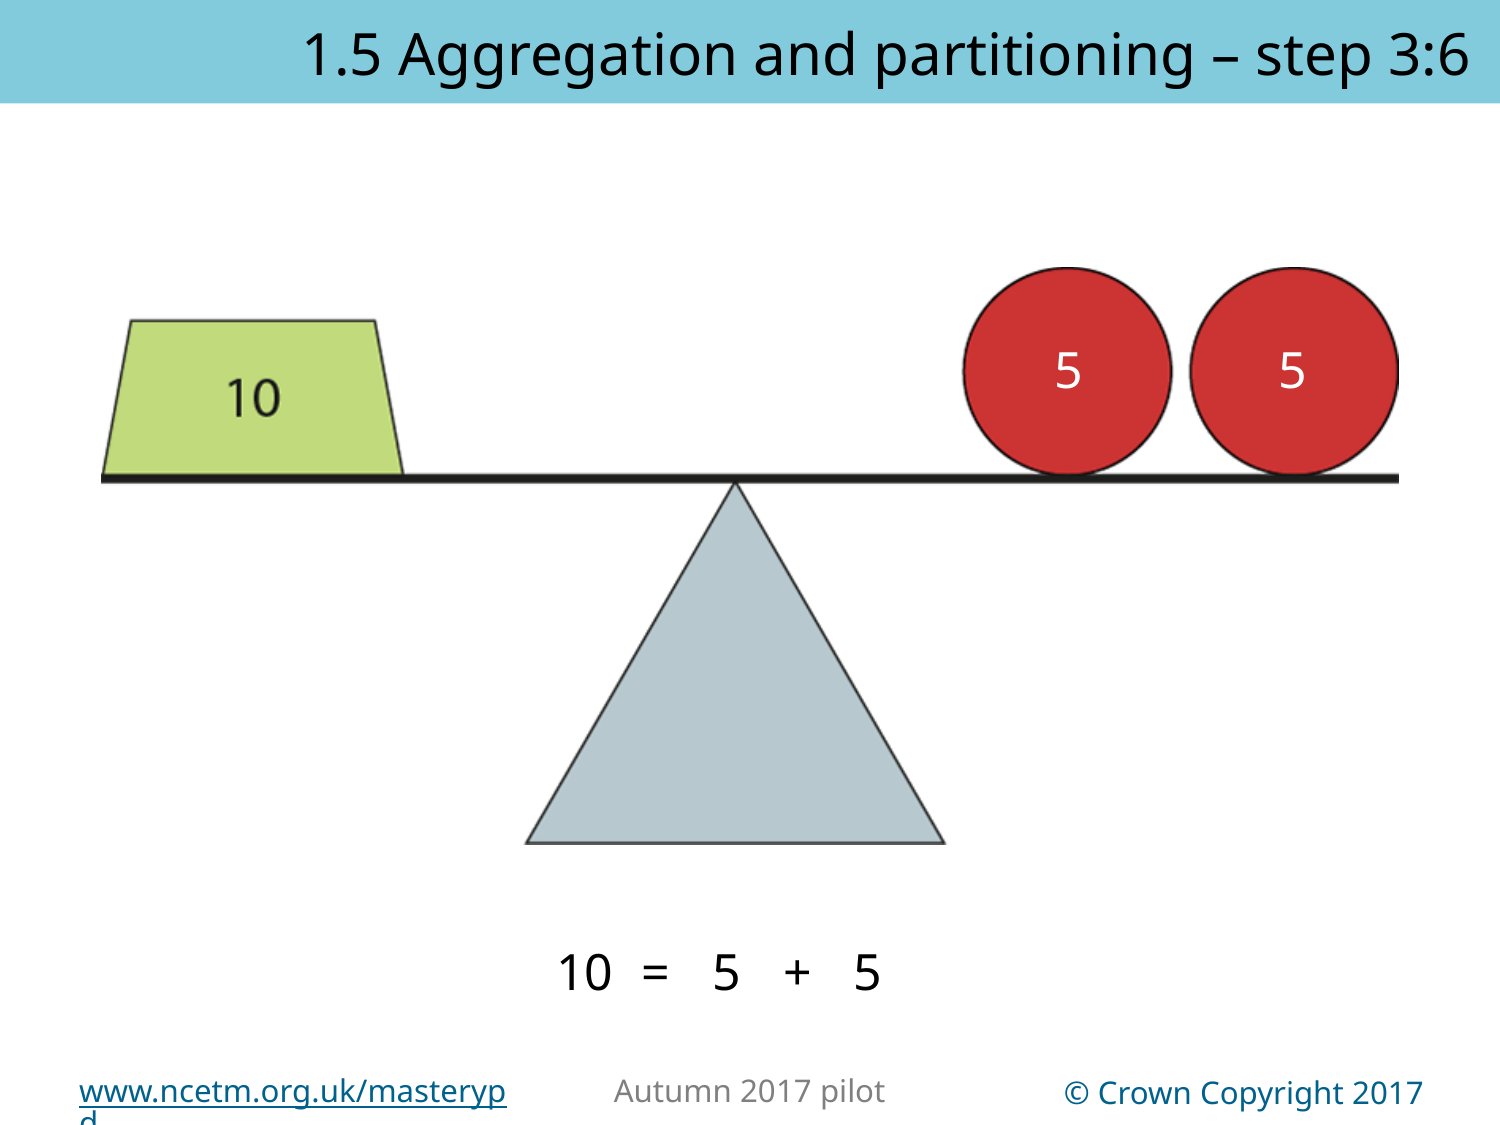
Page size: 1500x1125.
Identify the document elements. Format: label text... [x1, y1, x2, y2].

text_box 5 [715, 932, 762, 1008]
text_box + [762, 932, 832, 1008]
text_box = [596, 932, 715, 1008]
text_box 5 [832, 932, 904, 1008]
picture [101, 266, 1399, 845]
list 1.5 Aggregation and partitioning – step 3:6 [0, 0, 1500, 104]
text_box 10 [525, 932, 596, 1008]
